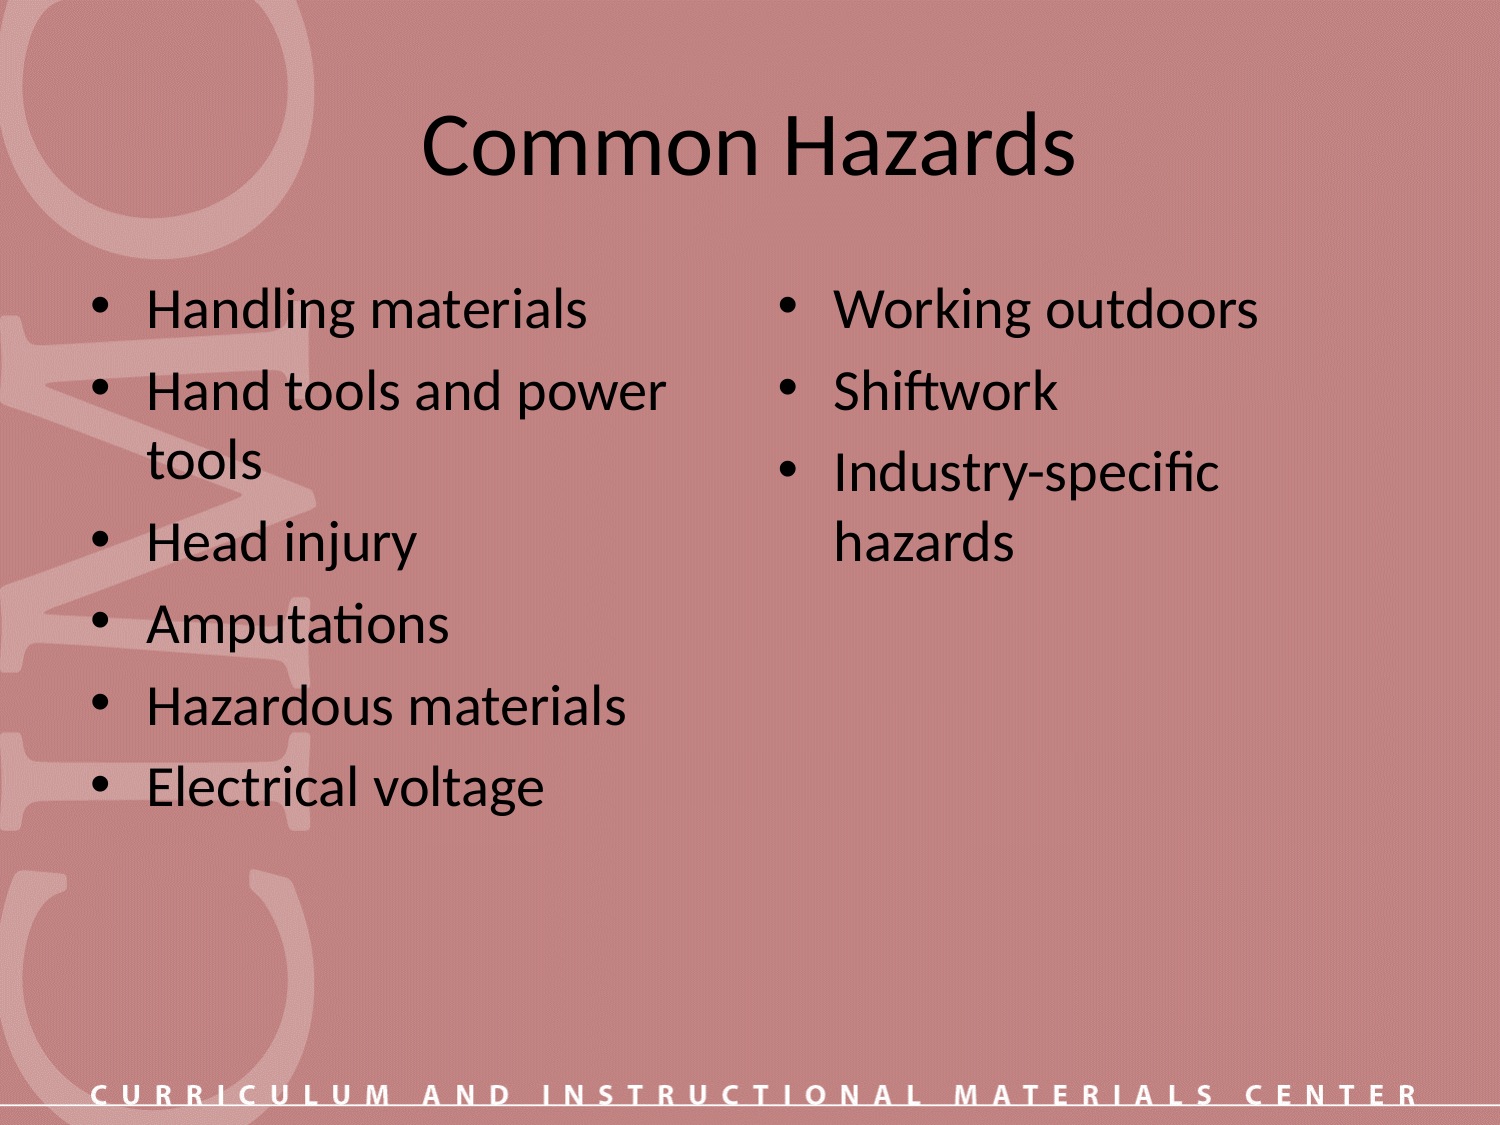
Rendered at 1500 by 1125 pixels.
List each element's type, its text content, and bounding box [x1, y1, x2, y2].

title Common Hazards [75, 45, 1425, 233]
list Working outdoors Shiftwork Industry-specific hazards [762, 262, 1425, 1005]
list Handling materials Hand tools and power tools Head injury Amputations Hazardous materials Electrical voltage [75, 262, 738, 1005]
